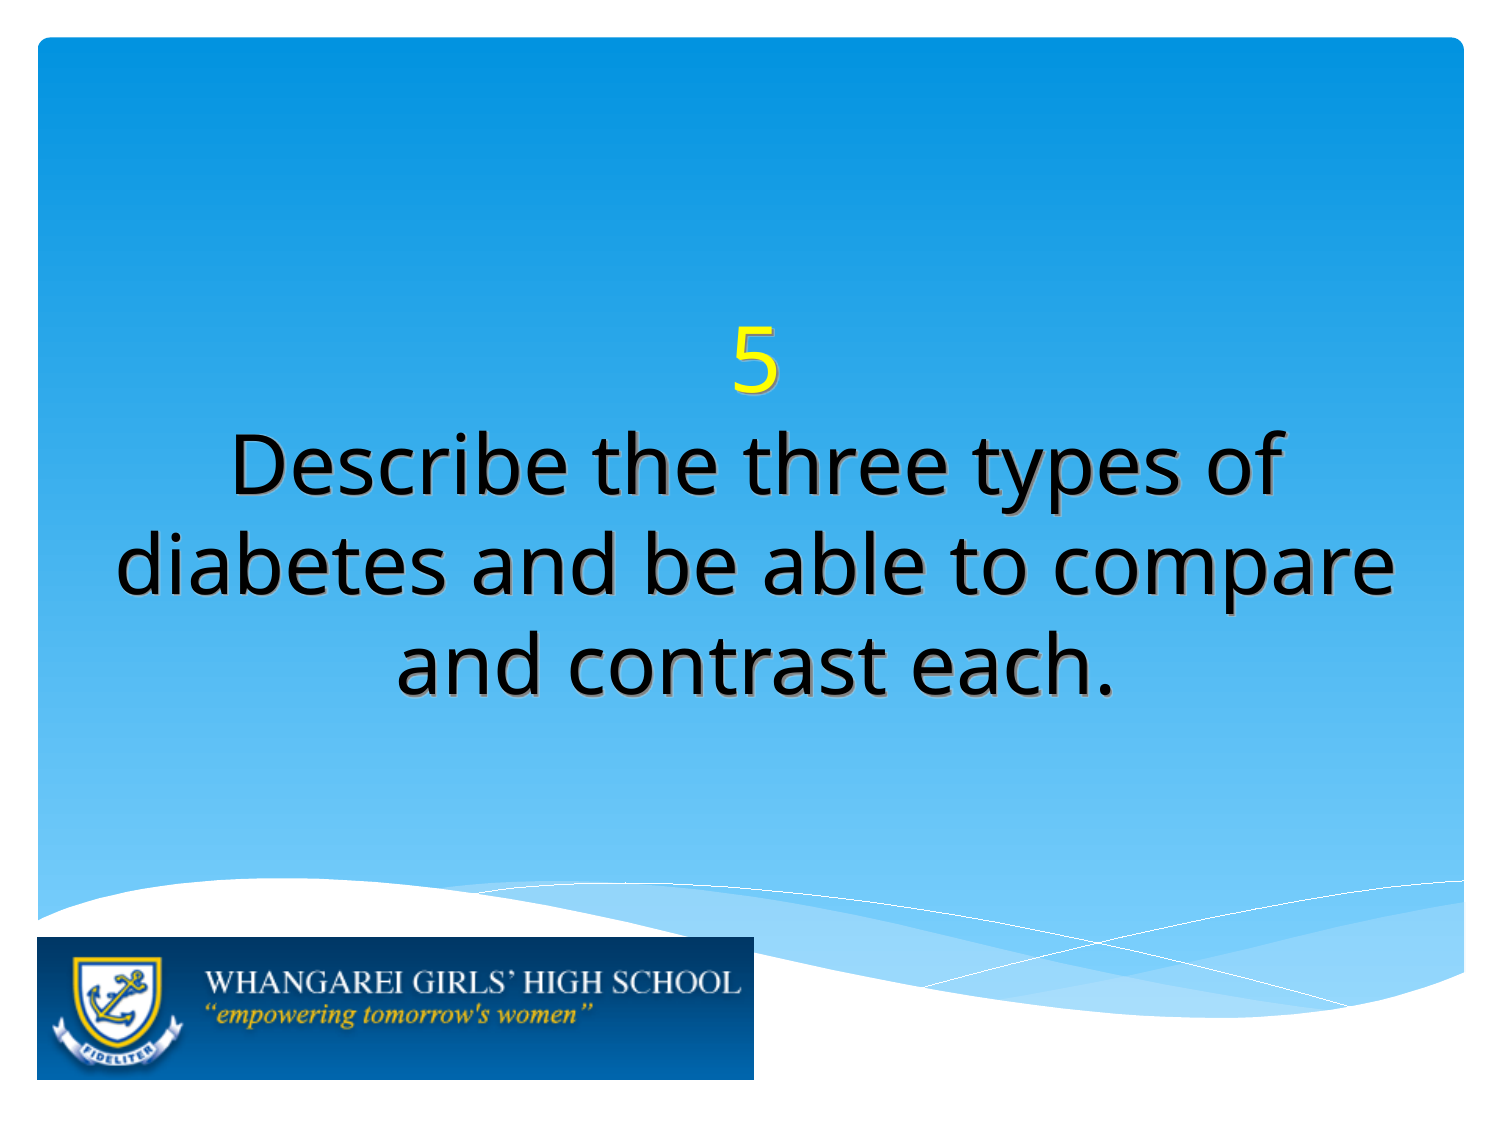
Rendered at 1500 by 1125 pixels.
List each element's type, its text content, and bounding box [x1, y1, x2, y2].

text_box 5 Describe the three types of diabetes and be able to compare and contrast each. [74, 99, 1438, 913]
picture [37, 937, 754, 1080]
